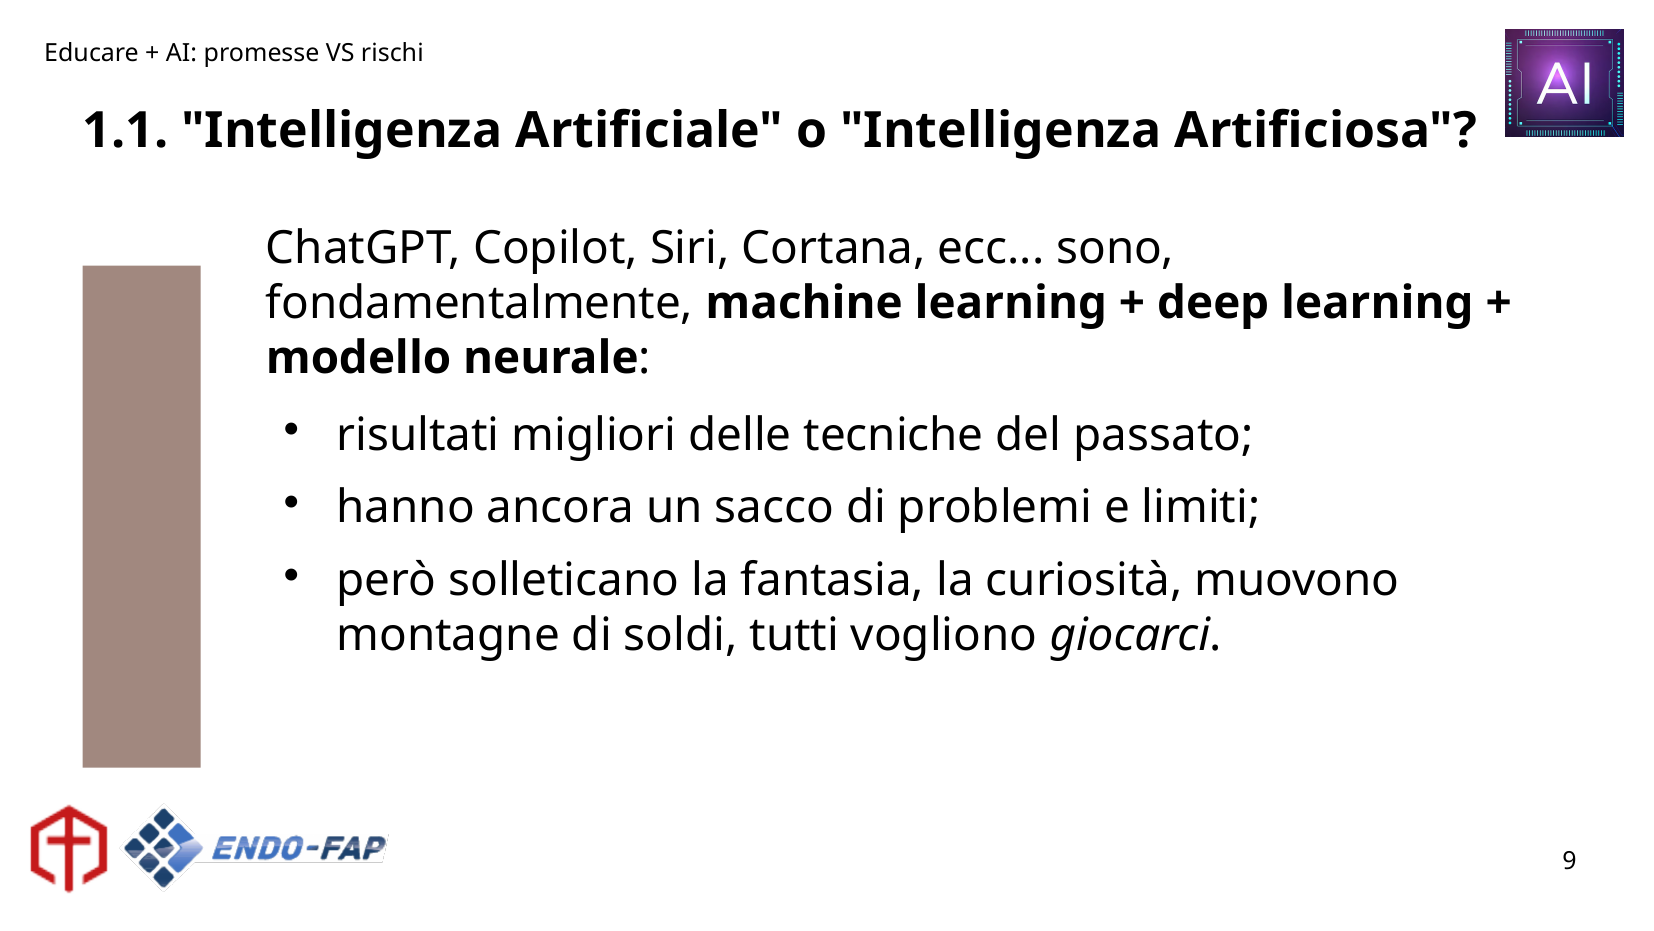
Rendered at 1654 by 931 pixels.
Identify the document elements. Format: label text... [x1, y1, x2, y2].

picture [1505, 29, 1624, 137]
list ChatGPT, Copilot, Siri, Cortana, ecc... sono, fondamentalmente, machine learning + deep learning + modello neurale: risultati migliori delle tecniche del passato; hanno ancora un sacco di problemi e limiti; però solleticano la fantasia, la curiosità, muovono montagne di soldi, tutti vogliono giocarci. [265, 217, 1571, 757]
title 1.1. "Intelligenza Artificiale" o "Intelligenza Artificiosa"? [82, 82, 1571, 172]
picture [29, 803, 110, 896]
picture [118, 803, 393, 892]
